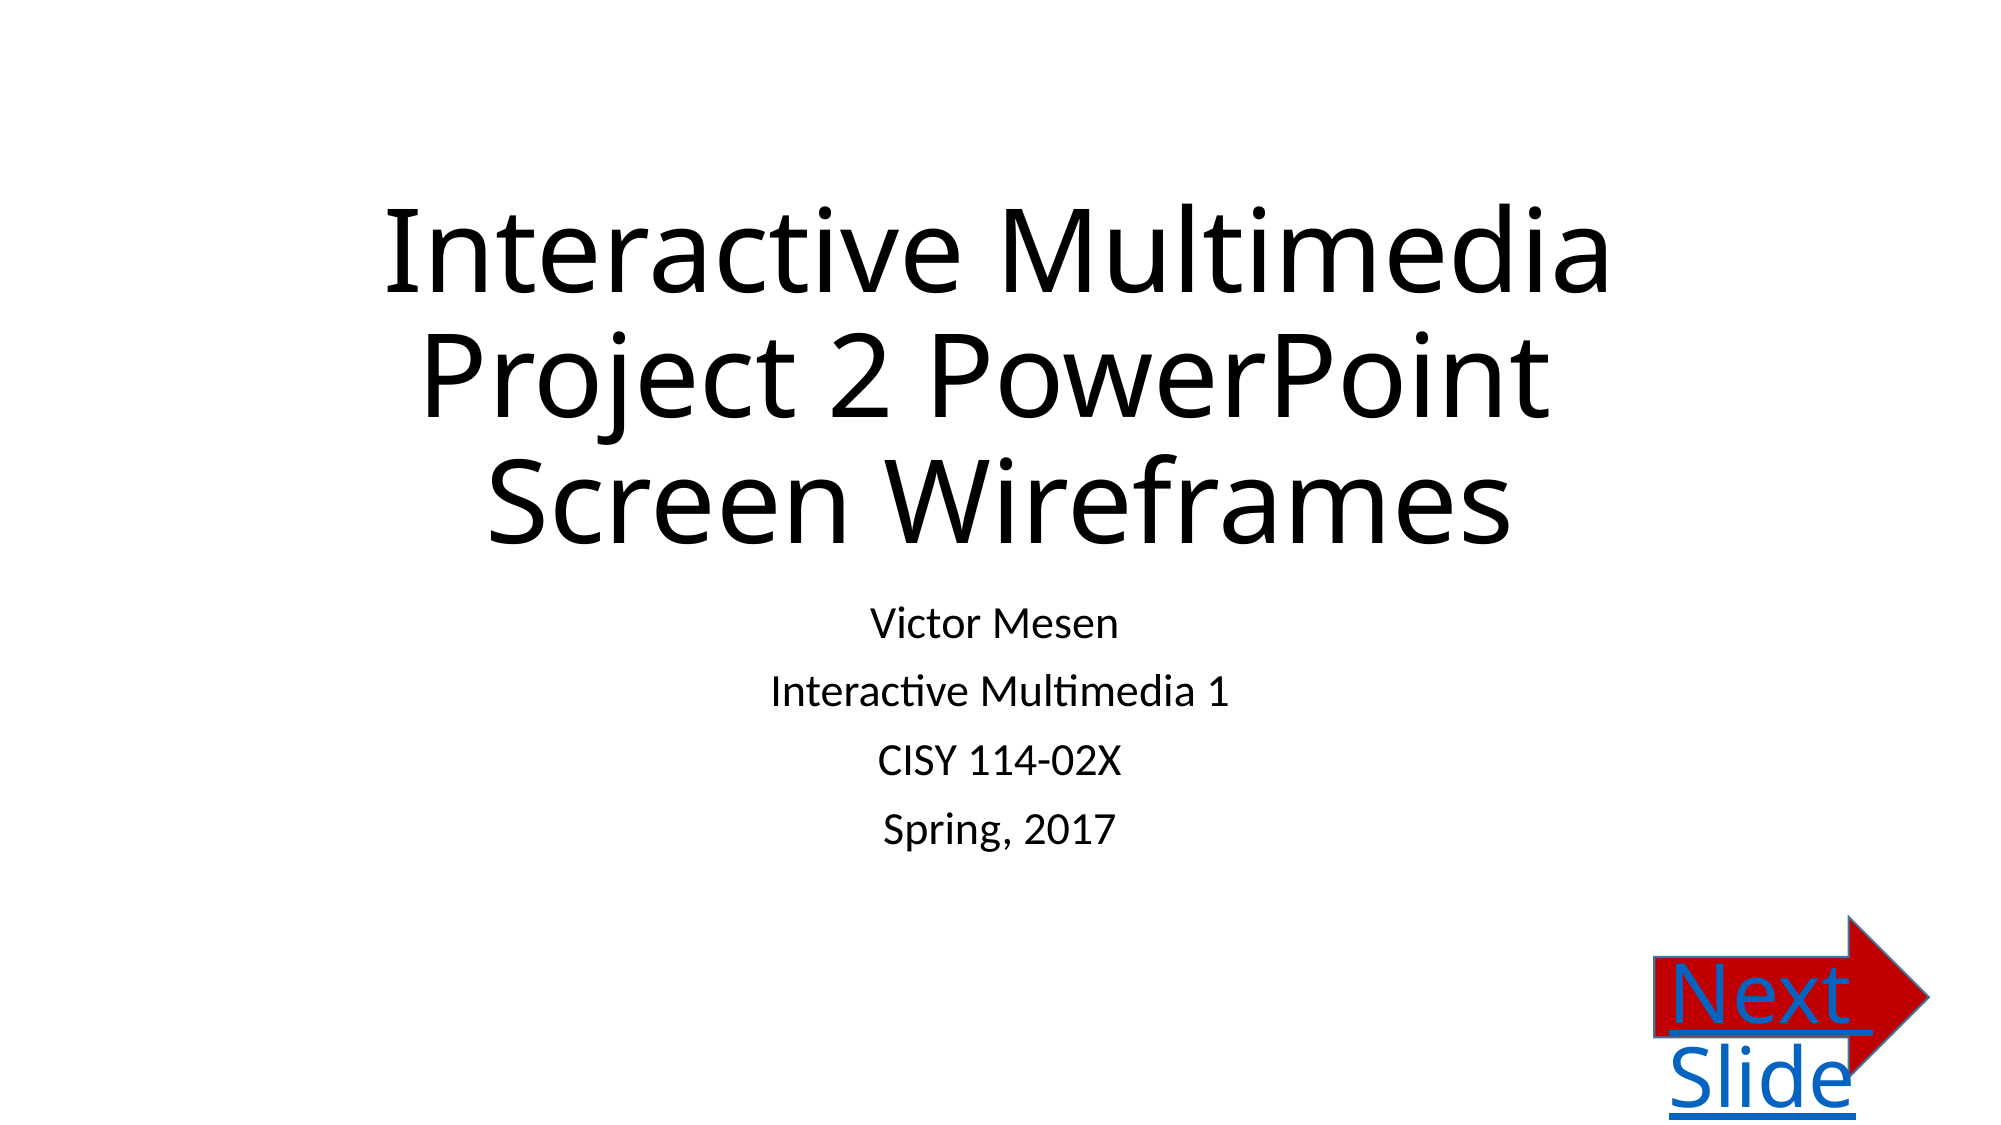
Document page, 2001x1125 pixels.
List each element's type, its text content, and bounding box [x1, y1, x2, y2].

text_box Next Slide [1653, 914, 1931, 1080]
subtitle Victor Mesen Interactive Multimedia 1 CISY 114-02X Spring, 2017 [249, 590, 1750, 863]
title Interactive Multimedia Project 2 PowerPoint Screen Wireframes [249, 184, 1750, 576]
